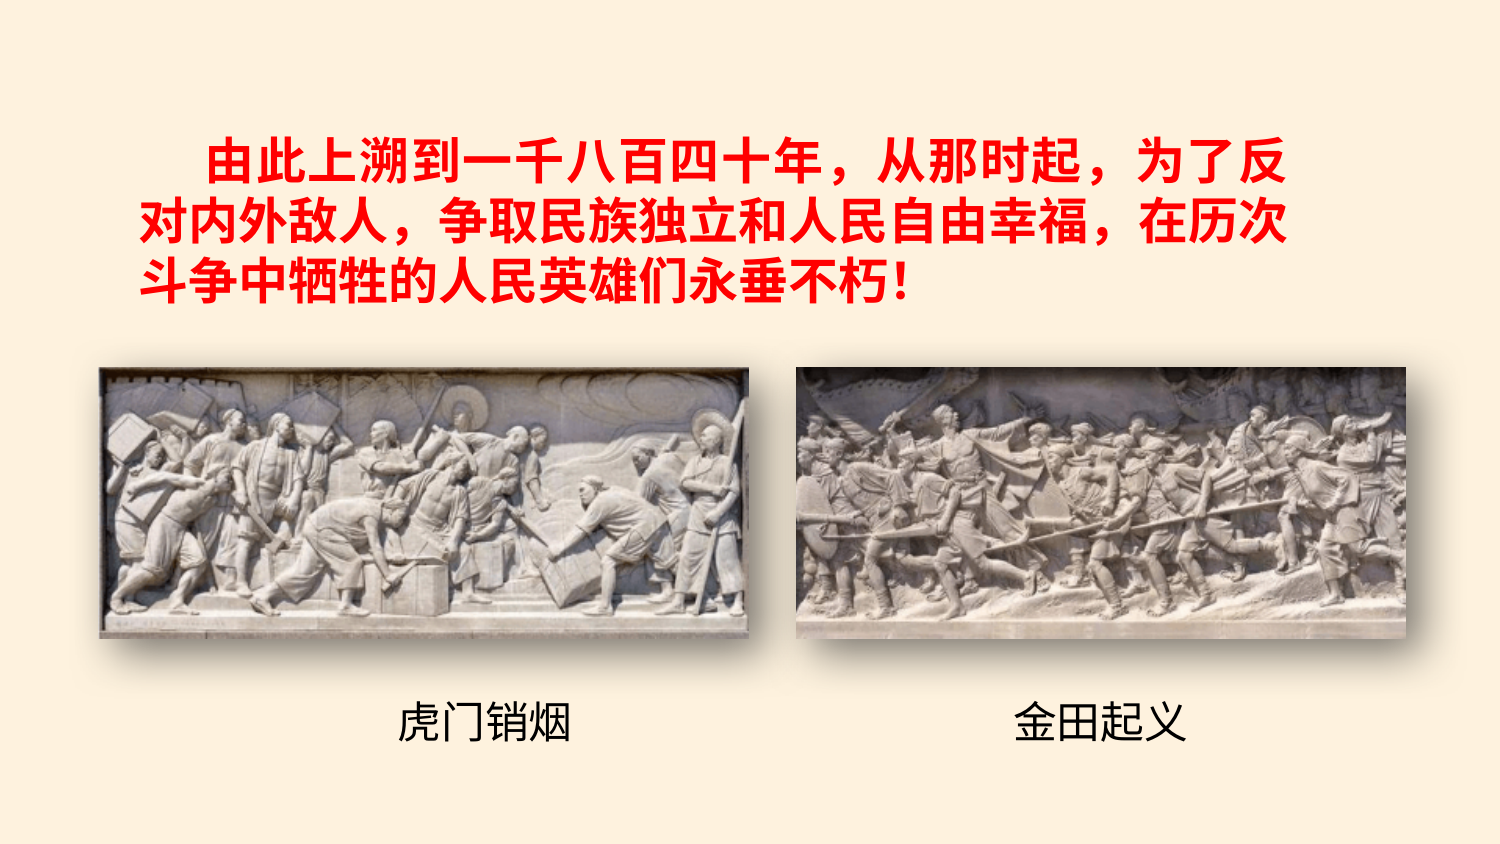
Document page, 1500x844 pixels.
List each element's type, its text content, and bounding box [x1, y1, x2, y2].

text_box 金田起义 [1001, 689, 1263, 753]
text_box 虎门销烟 [386, 689, 647, 753]
picture [0, 0, 1500, 844]
text_box 由此上溯到一千八百四十年，从那时起，为了反对内外敌人，争取民族独立和人民自由幸福，在历次斗争中牺牲的人民英雄们永垂不朽！ [126, 123, 1300, 315]
